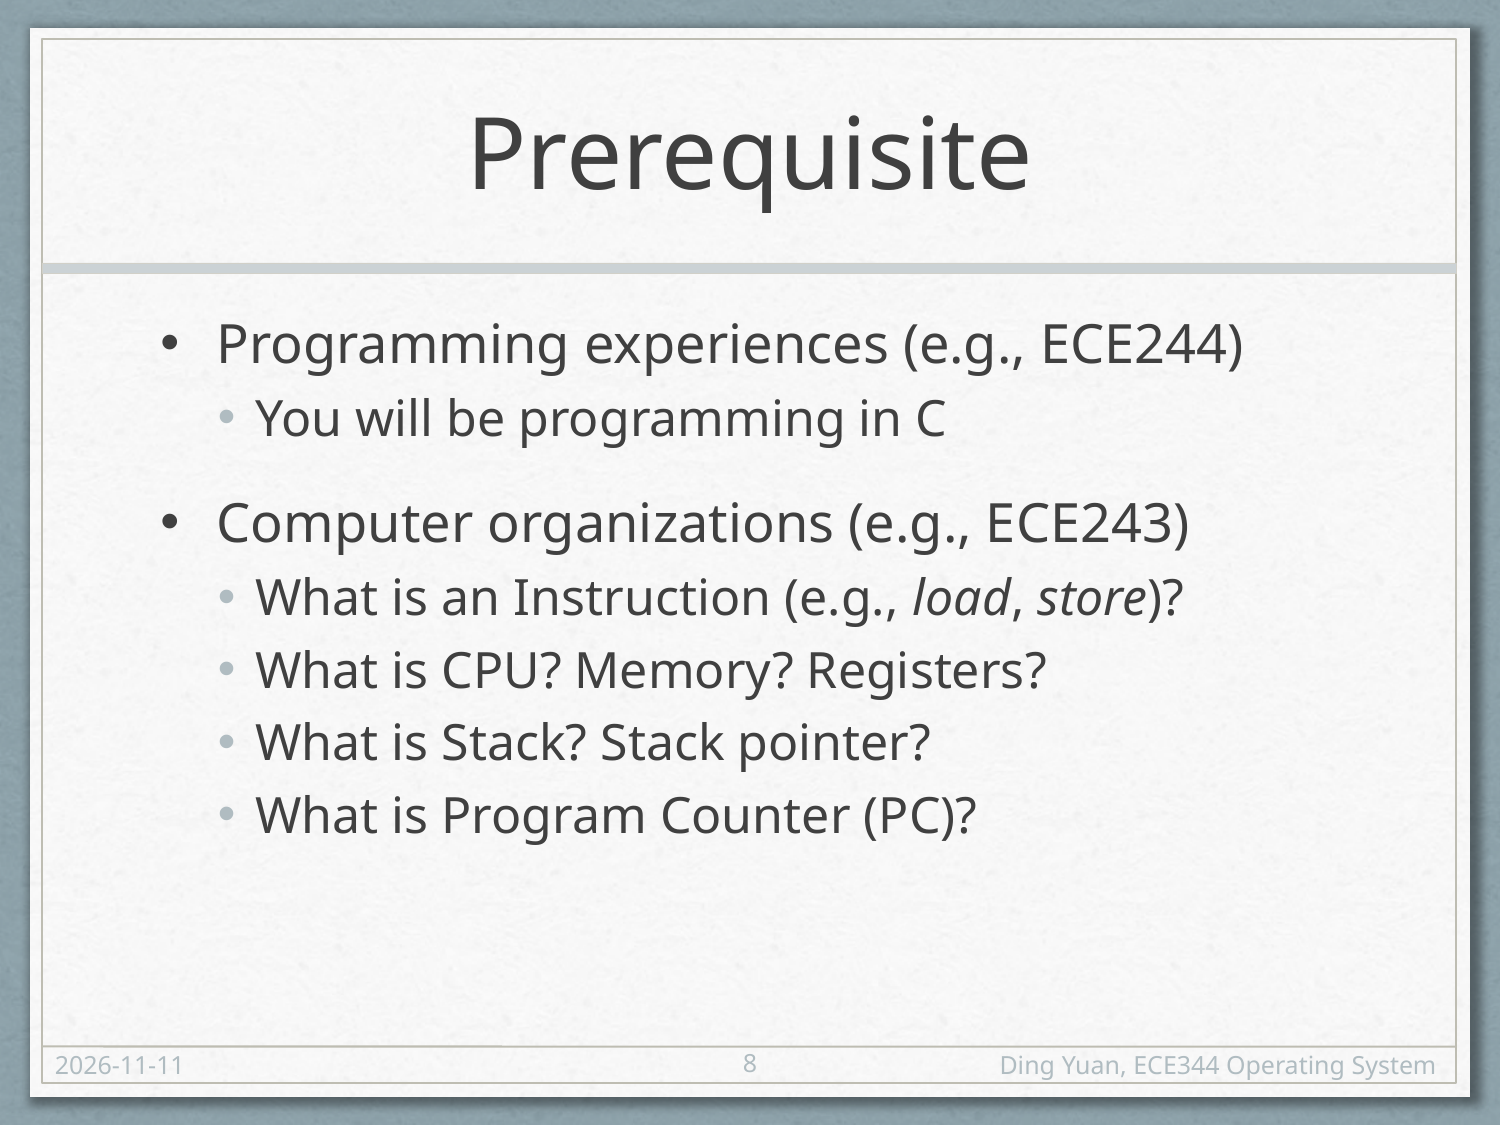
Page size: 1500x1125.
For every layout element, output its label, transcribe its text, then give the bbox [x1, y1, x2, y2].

title Prerequisite [147, 40, 1353, 260]
list Programming experiences (e.g., ECE244) You will be programming in C Computer organizations (e.g., ECE243) What is an Instruction (e.g., load, store)? What is CPU? Memory? Registers? What is Stack? Stack pointer? What is Program Counter (PC)? [145, 301, 1351, 1005]
slide_number 8 [687, 1042, 813, 1088]
picture [30, 28, 1470, 1097]
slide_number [39, 1045, 390, 1088]
footer Ding Yuan, ECE344 Operating System [977, 1045, 1453, 1088]
